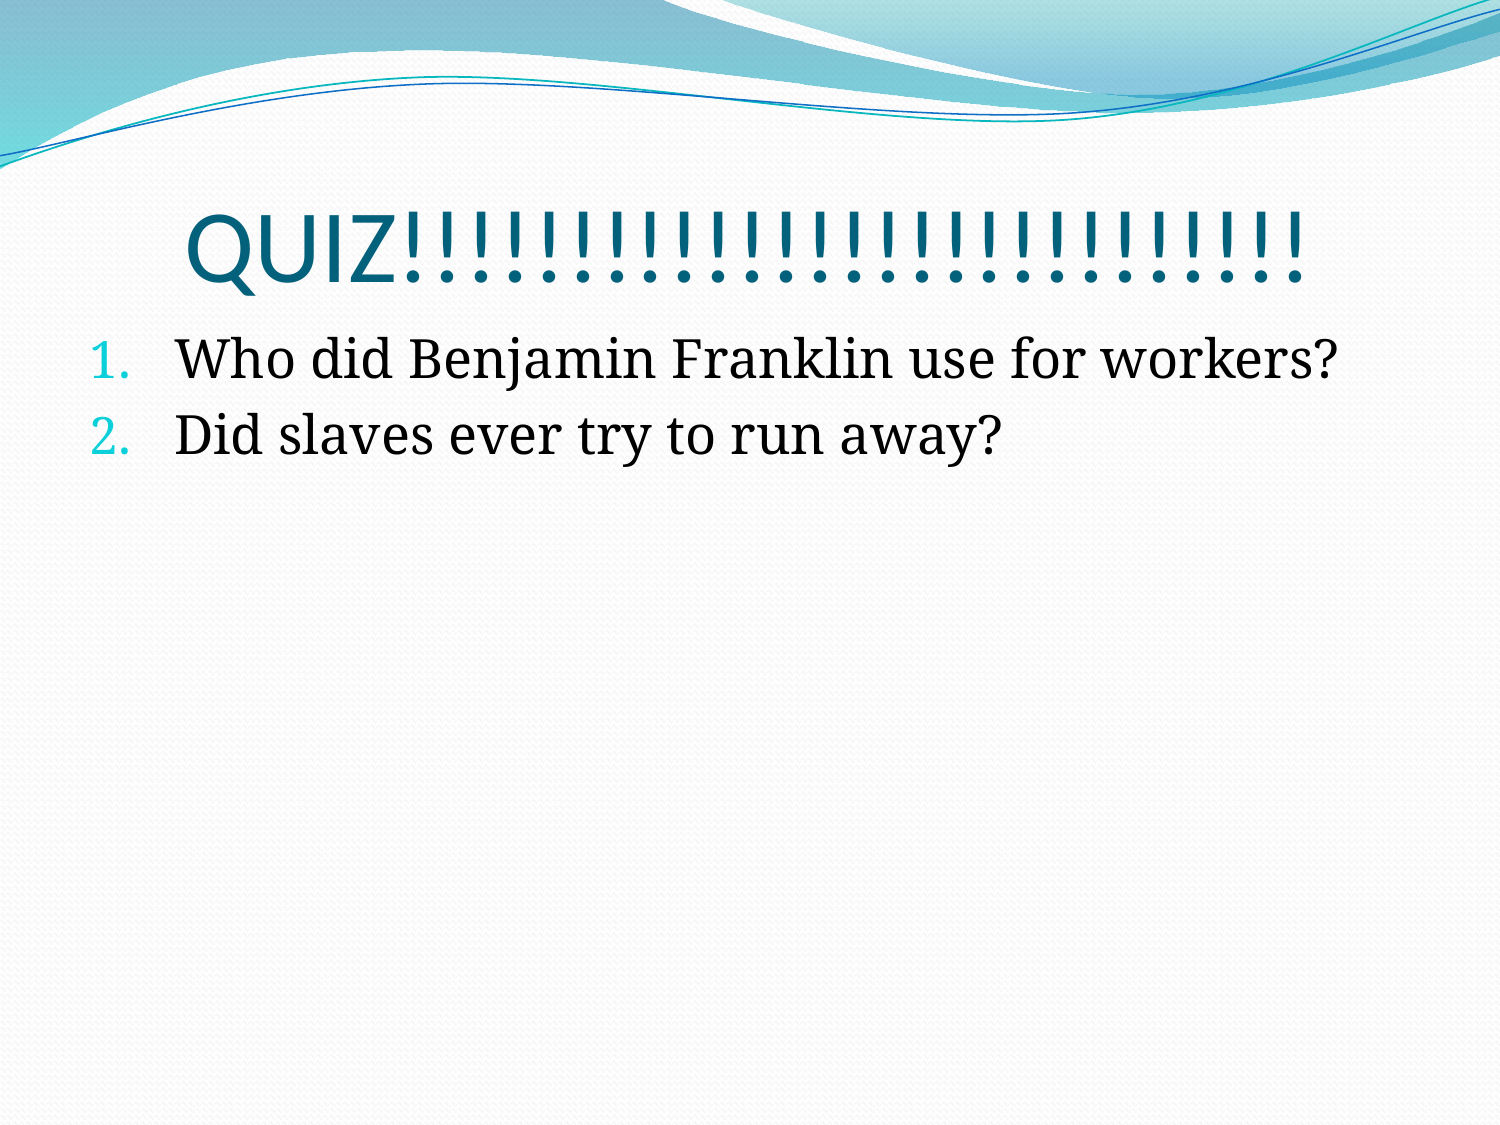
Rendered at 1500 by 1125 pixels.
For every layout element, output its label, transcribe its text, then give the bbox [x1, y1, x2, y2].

title QUIZ!!!!!!!!!!!!!!!!!!!!!!!!!!! [75, 115, 1425, 303]
list Who did Benjamin Franklin use for workers? Did slaves ever try to run away? [75, 317, 1425, 1038]
